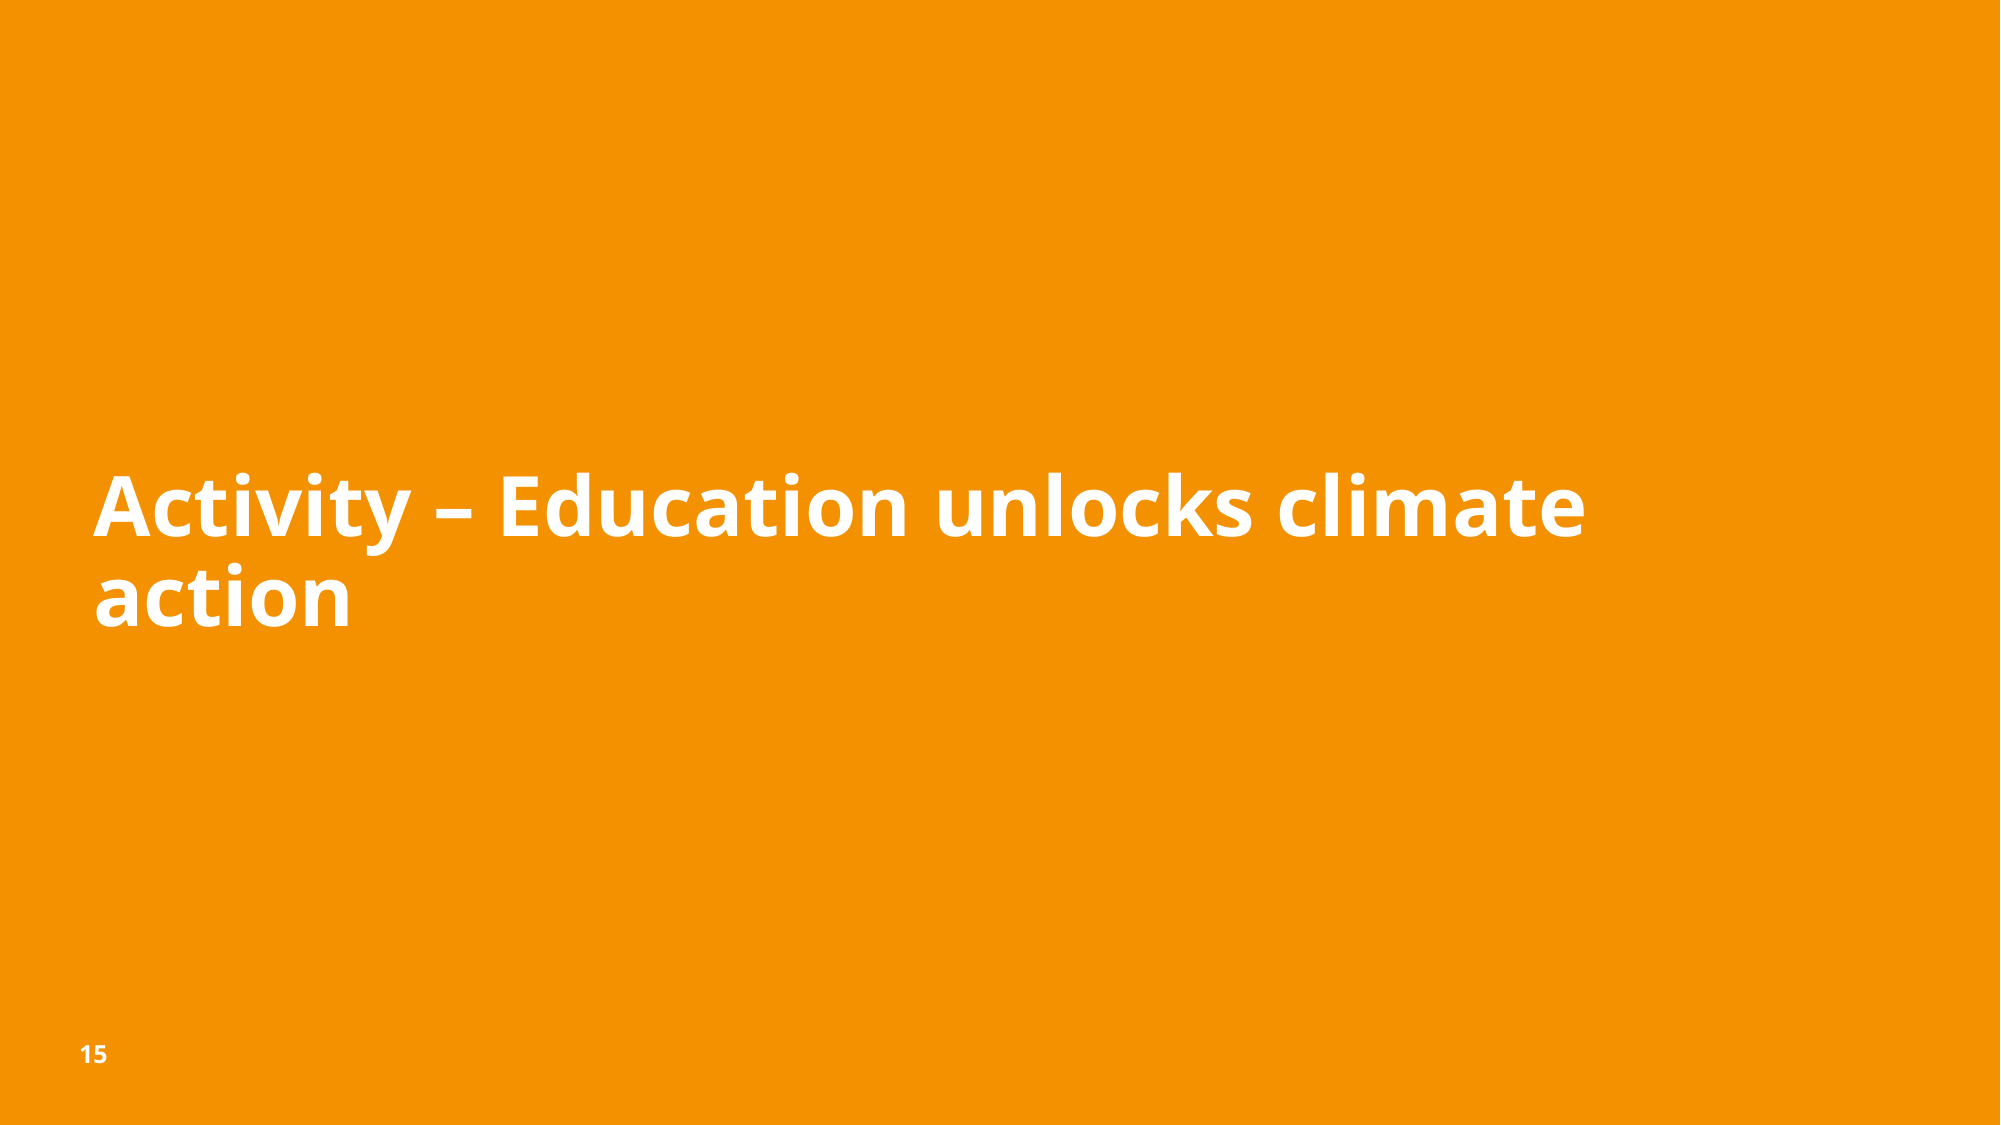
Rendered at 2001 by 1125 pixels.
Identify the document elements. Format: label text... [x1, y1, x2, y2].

slide_number 15 [79, 1023, 190, 1073]
title Activity – Education unlocks climate action [78, 125, 1880, 984]
